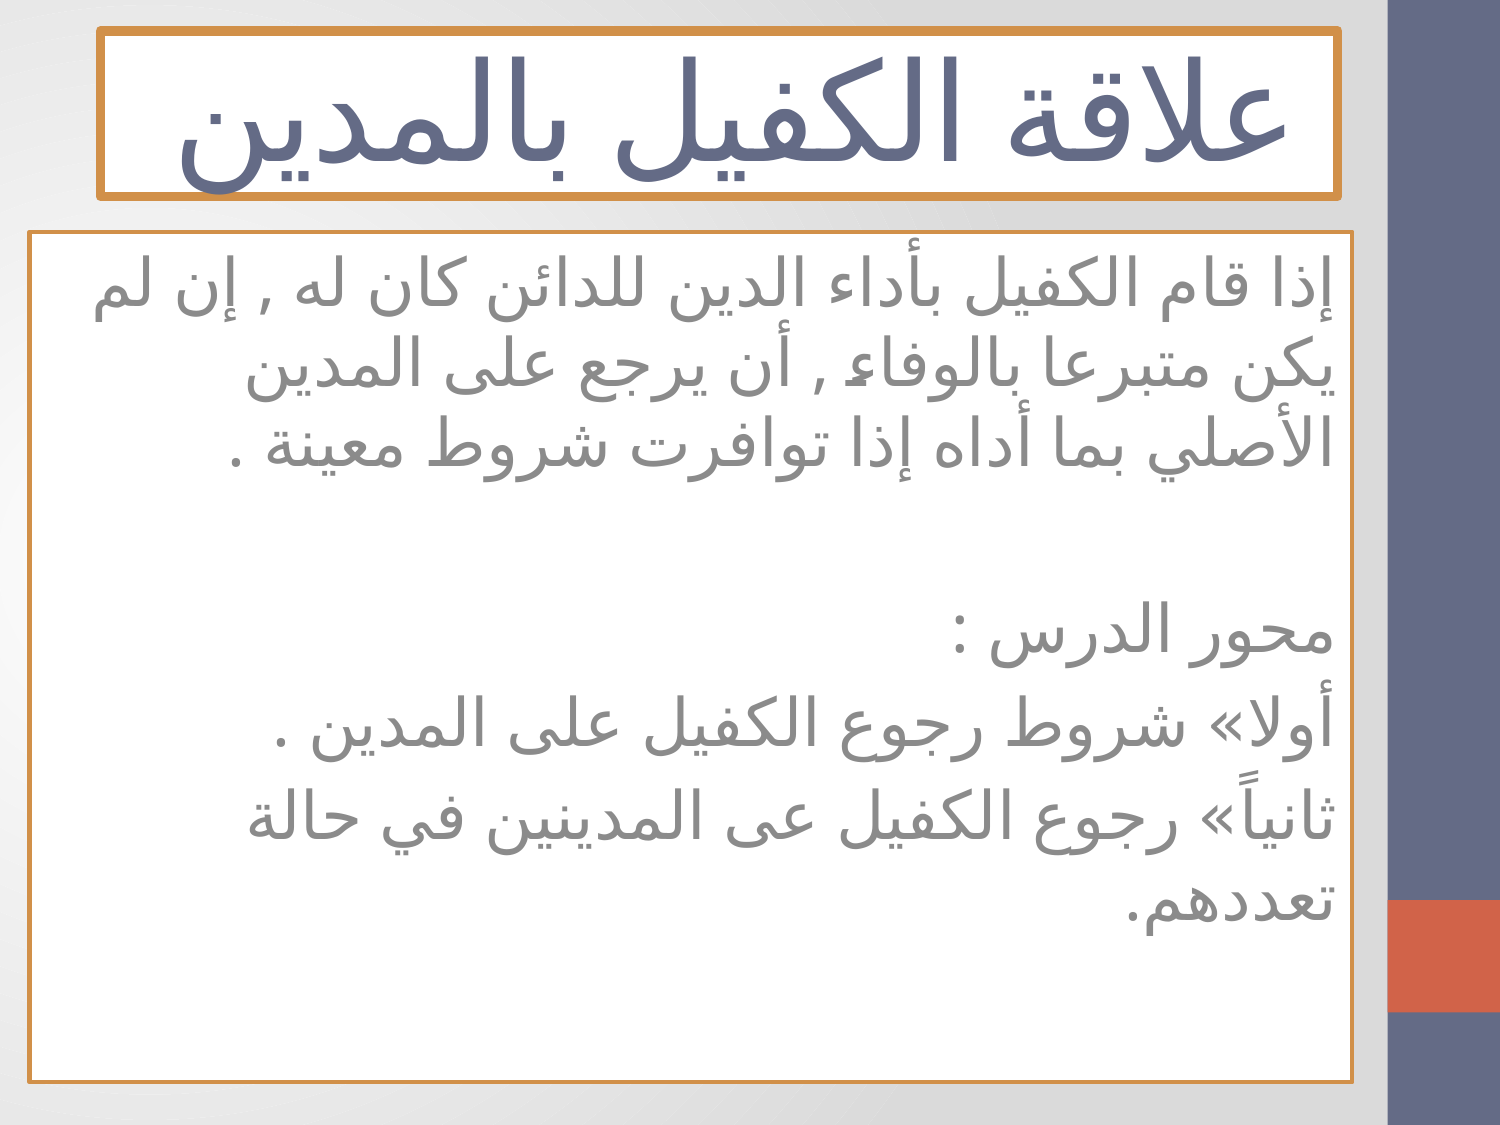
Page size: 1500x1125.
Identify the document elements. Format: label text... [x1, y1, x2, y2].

subtitle إذا قام الكفيل بأداء الدين للدائن كان له , إن لم يكن متبرعا بالوفاء , أن يرجع على المدين الأصلي بما أداه إذا توافرت شروط معينة . محور الدرس : أولا» شروط رجوع الكفيل على المدين . ثانياً» رجوع الكفيل عى المدينين في حالة تعددهم. [27, 230, 1354, 1084]
title علاقة الكفيل بالمدين [98, 29, 1340, 198]
